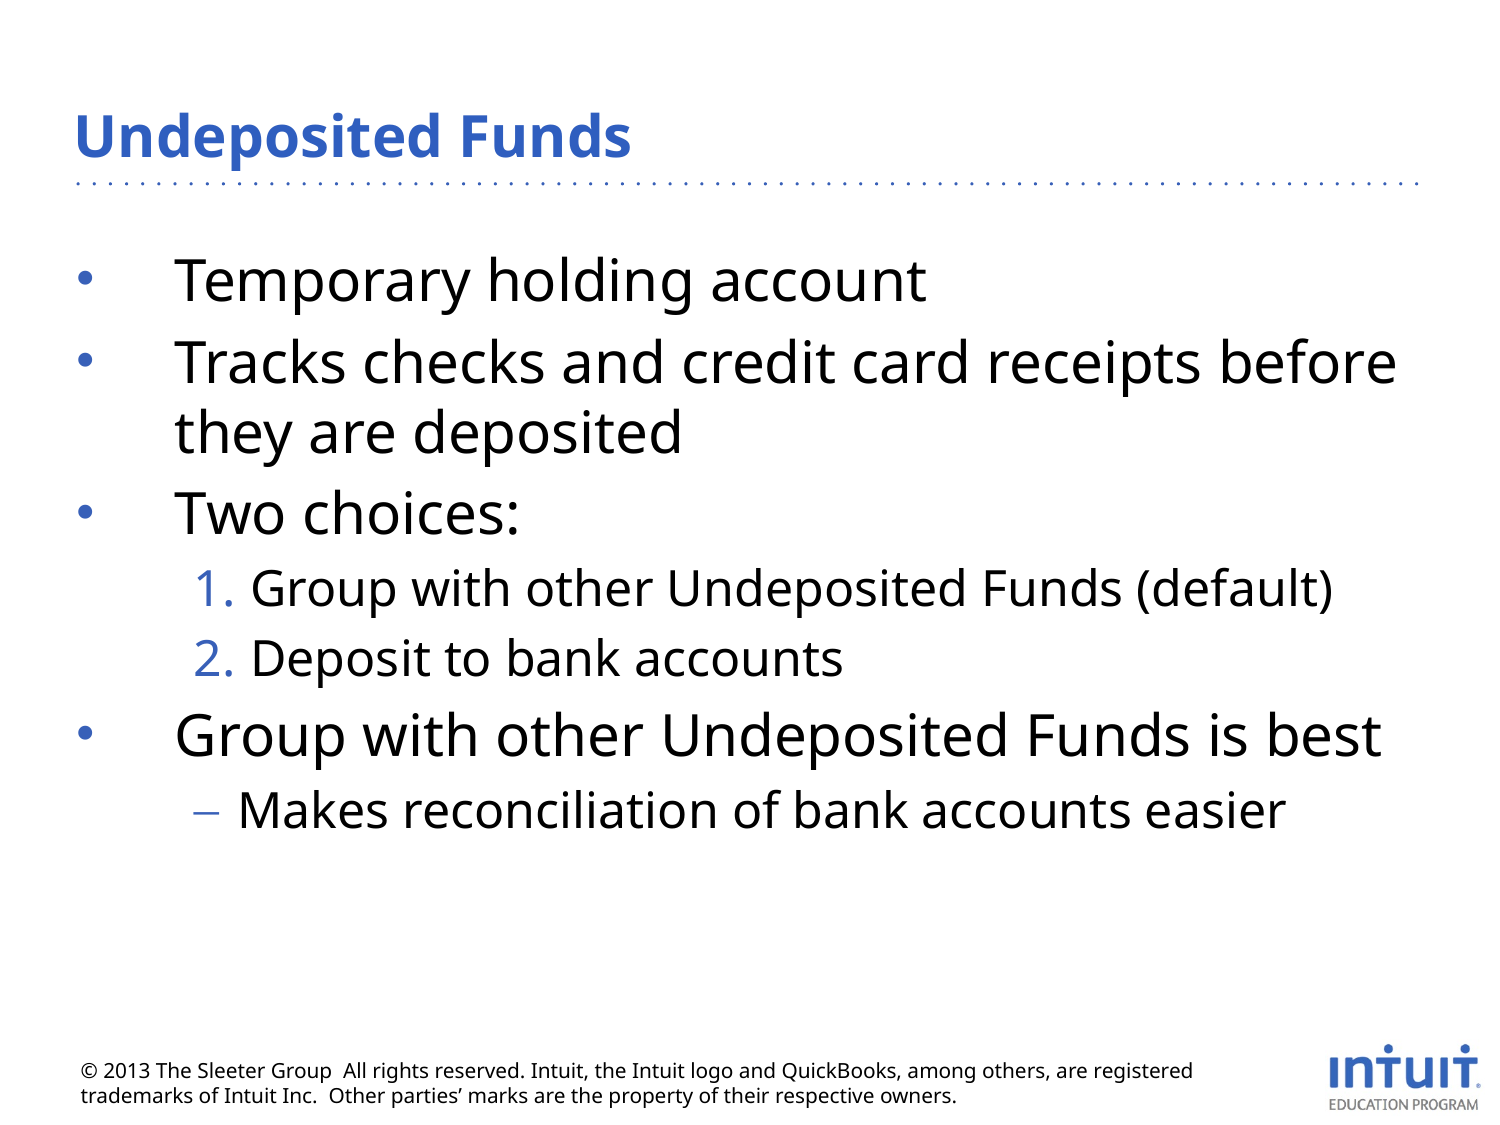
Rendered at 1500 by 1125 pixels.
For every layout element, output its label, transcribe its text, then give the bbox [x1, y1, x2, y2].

picture [1325, 1039, 1485, 1116]
title Undeposited Funds [73, 62, 1424, 169]
list Temporary holding account Tracks checks and credit card receipts before they are deposited Two choices: Group with other Undeposited Funds (default) Deposit to bank accounts Group with other Undeposited Funds is best Makes reconciliation of bank accounts easier [75, 235, 1424, 1012]
